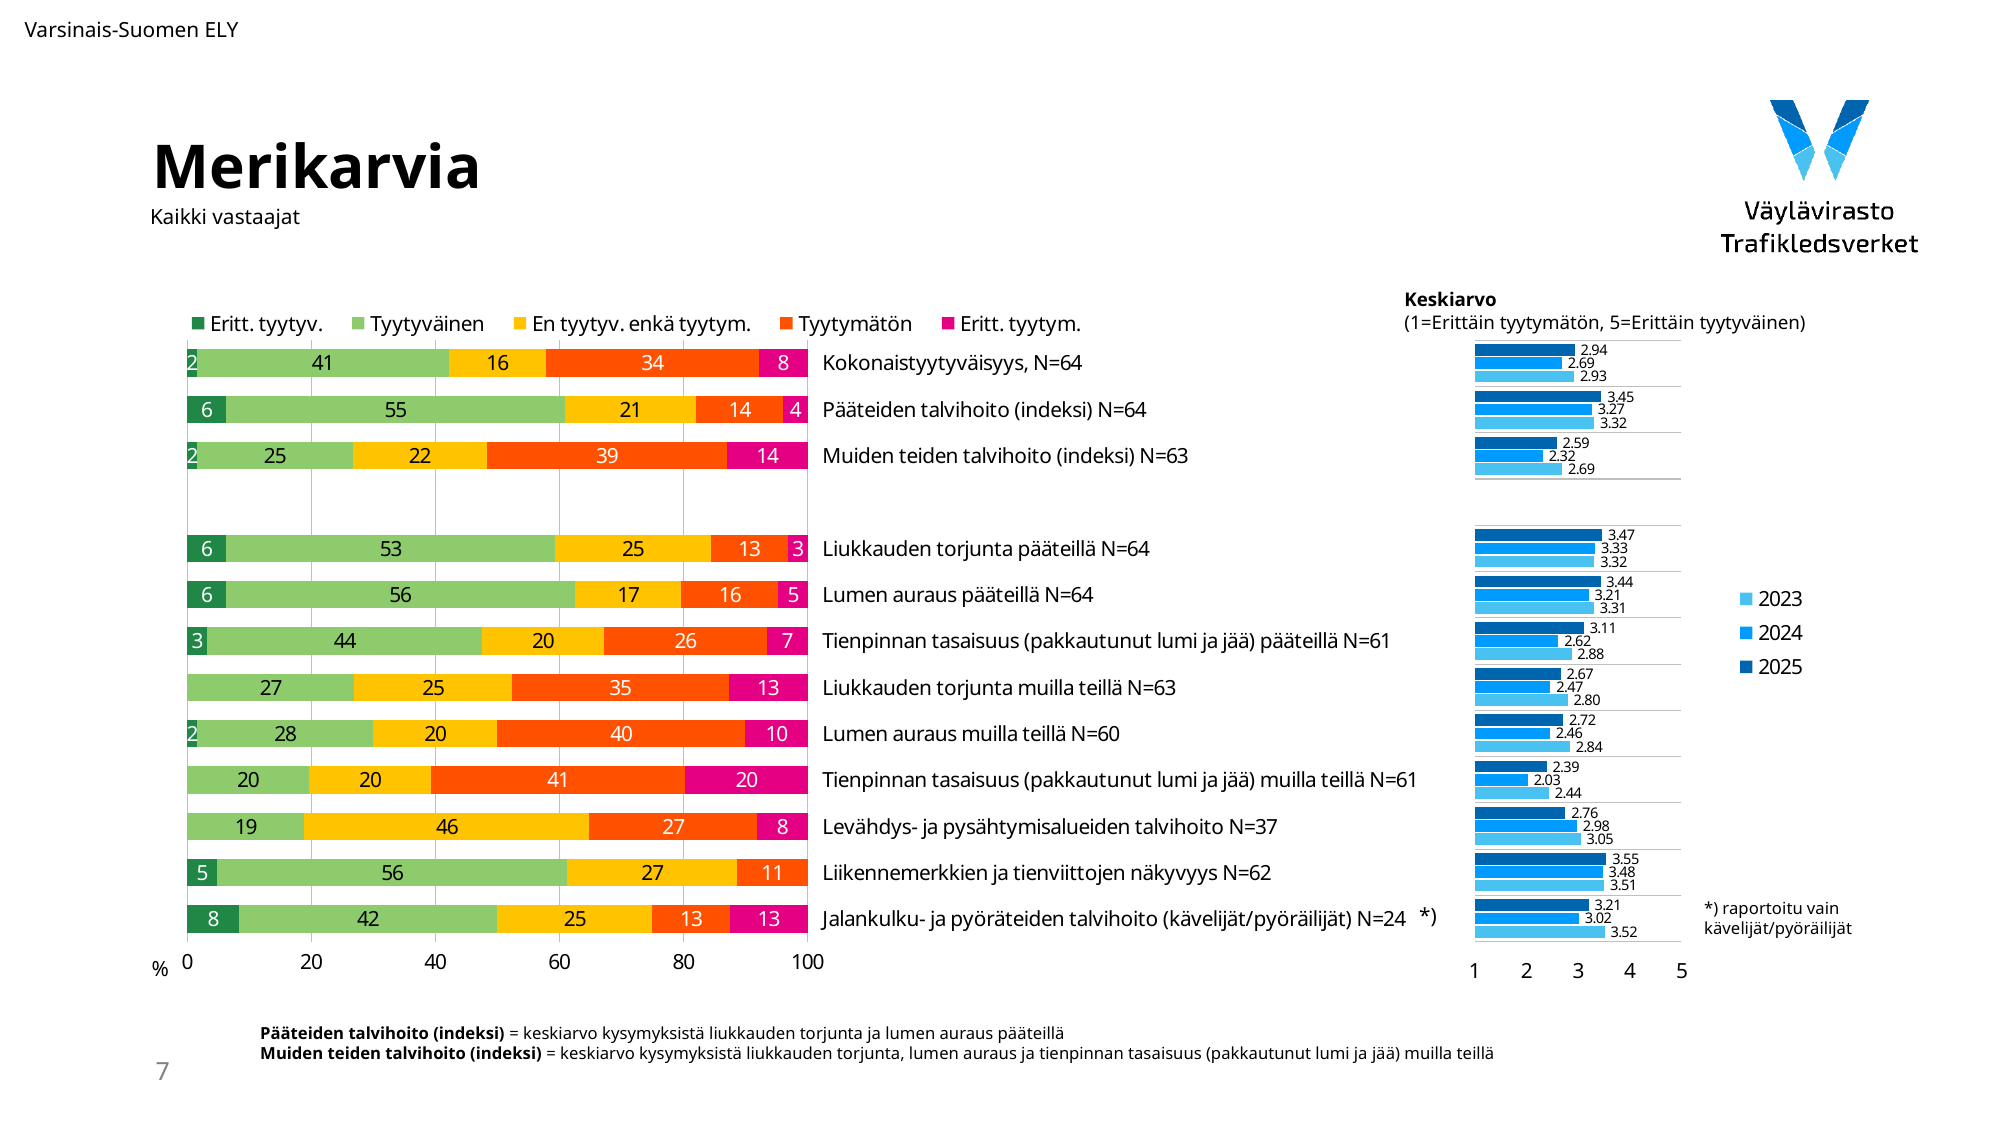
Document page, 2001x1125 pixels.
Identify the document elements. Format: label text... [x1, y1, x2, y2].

text_box *) raportoitu vain kävelijät/pyöräilijät [1822, 890, 1868, 945]
picture [1682, 62, 1958, 292]
title Merikarvia [137, 59, 1555, 278]
text_box Pääteiden talvihoito (indeksi) = keskiarvo kysymyksistä liukkauden torjunta ja lumen auraus pääteillä Muiden teiden talvihoito (indeksi) = keskiarvo kysymyksistä liukkauden torjunta, lumen auraus ja tienpinnan tasaisuus (pakkautunut lumi ja jää) muilla teillä [245, 1015, 1520, 1094]
text_box Keskiarvo (1=Erittäin tyytymätön, 5=Erittäin tyytyväinen) [1389, 280, 1826, 341]
text_box % [136, 948, 184, 989]
chart [168, 281, 1822, 985]
text_box Kaikki vastaajat [135, 196, 315, 237]
text_box Varsinais-Suomen ELY [9, 9, 254, 50]
footer [0, 1042, 675, 1103]
